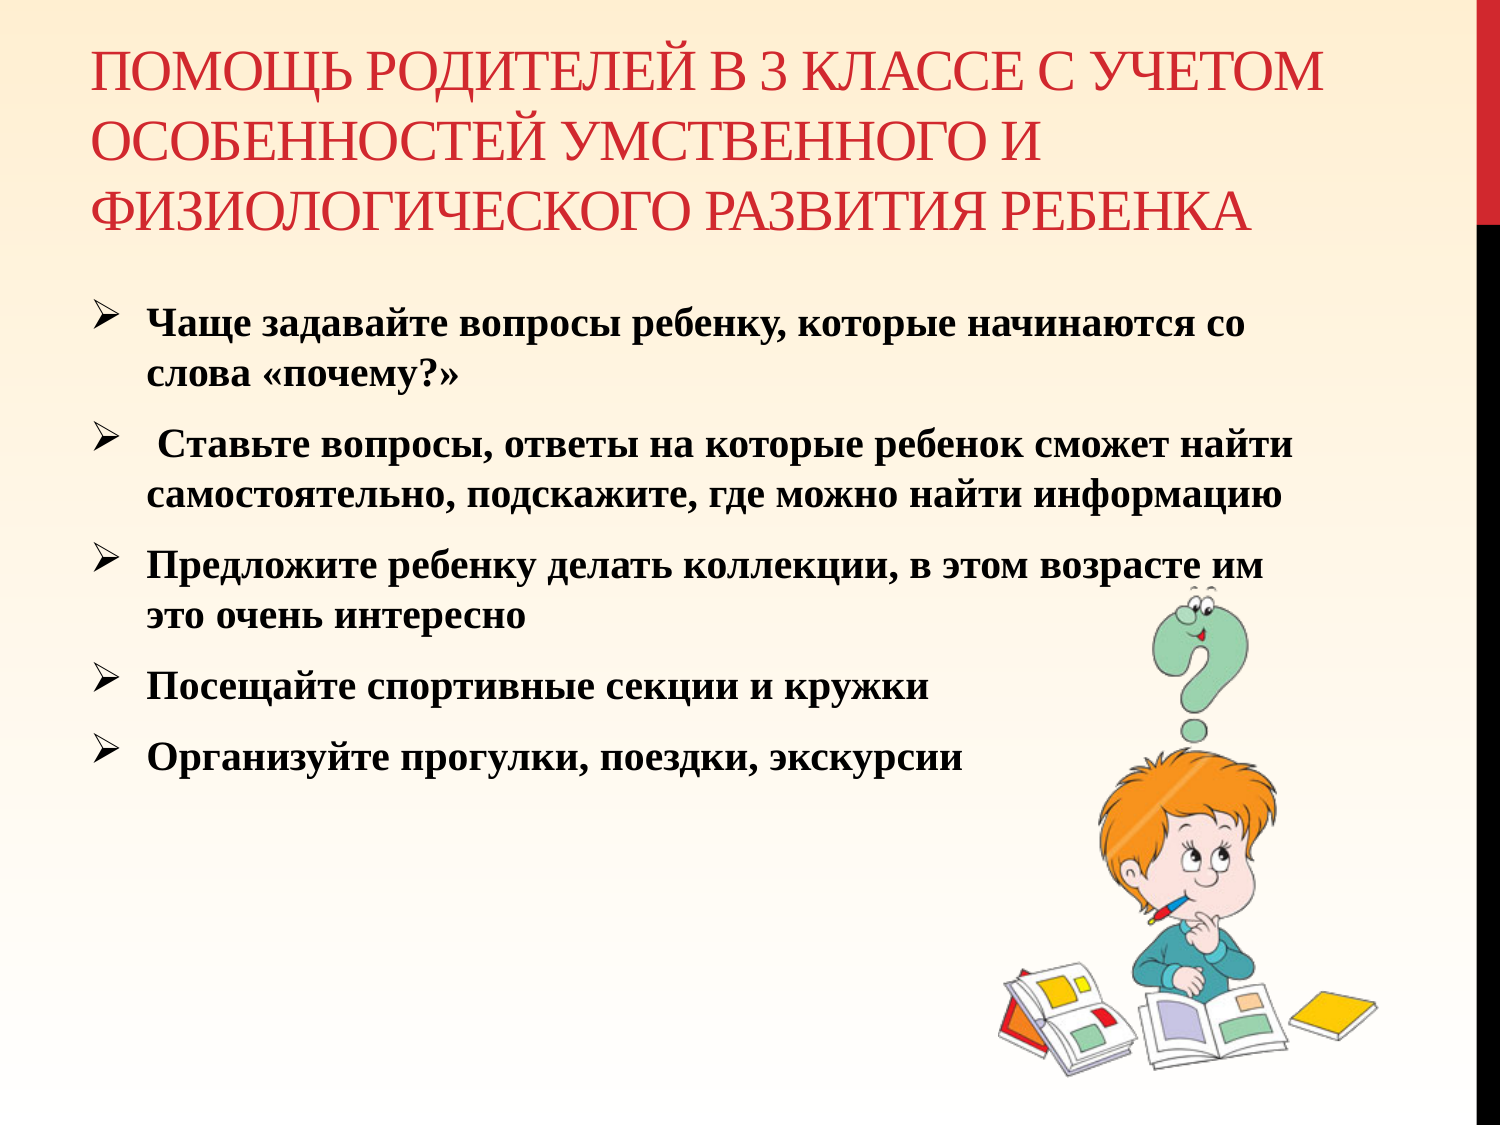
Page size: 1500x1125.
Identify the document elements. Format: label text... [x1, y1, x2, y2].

title Помощь родителей в 3 классе с учетом особенностей умственного и физиологического развития ребенка [75, 25, 1400, 250]
list Чаще задавайте вопросы ребенку, которые начинаются со слова «почему?» Ставьте вопросы, ответы на которые ребенок сможет найти самостоятельно, подскажите, где можно найти информацию Предложите ребенку делать коллекции, в этом возрасте им это очень интересно Посещайте спортивные секции и кружки Организуйте прогулки, поездки, экскурсии [75, 287, 1325, 1005]
picture [997, 585, 1380, 1078]
